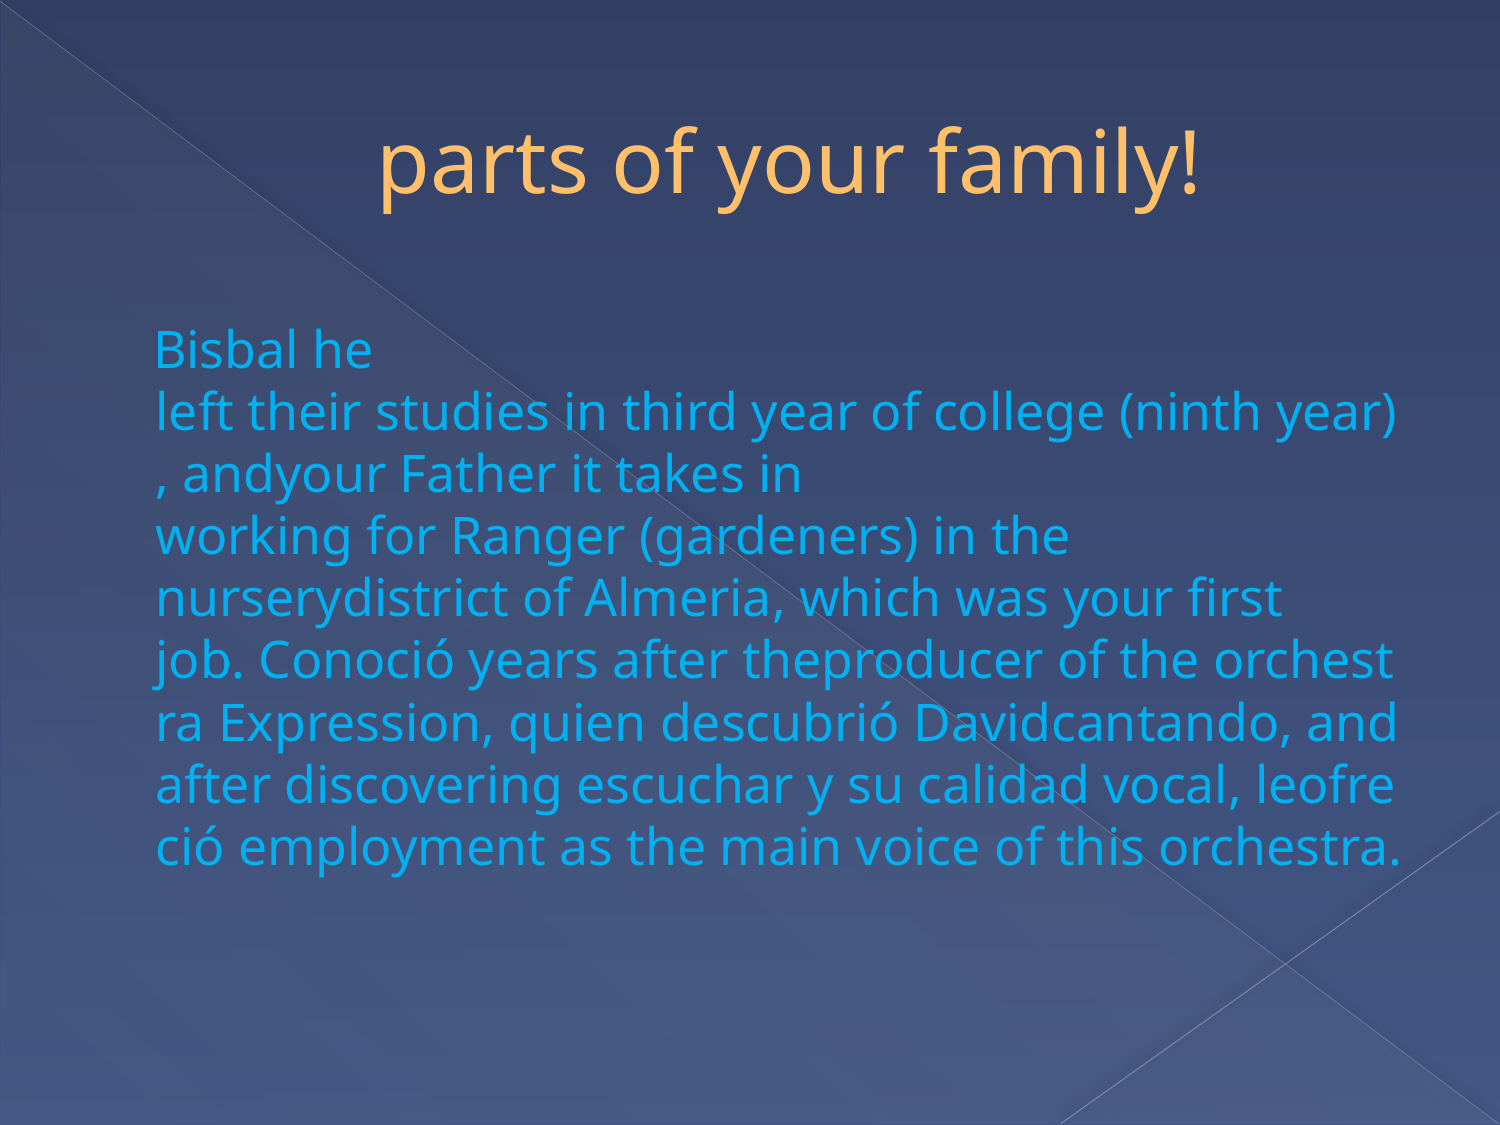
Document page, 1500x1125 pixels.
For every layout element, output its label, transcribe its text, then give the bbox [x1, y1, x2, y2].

title parts of your family! [75, 43, 1425, 274]
list Bisbal he left their studies in third year of college (ninth year), andyour Father it takes in working for Ranger (gardeners) in the nurserydistrict of Almeria, which was your first job. Conoció years after theproducer of the orchestra Expression, quien descubrió Davidcantando, and after discovering escuchar y su calidad vocal, leofreció employment as the main voice of this orchestra. [75, 308, 1425, 1059]
